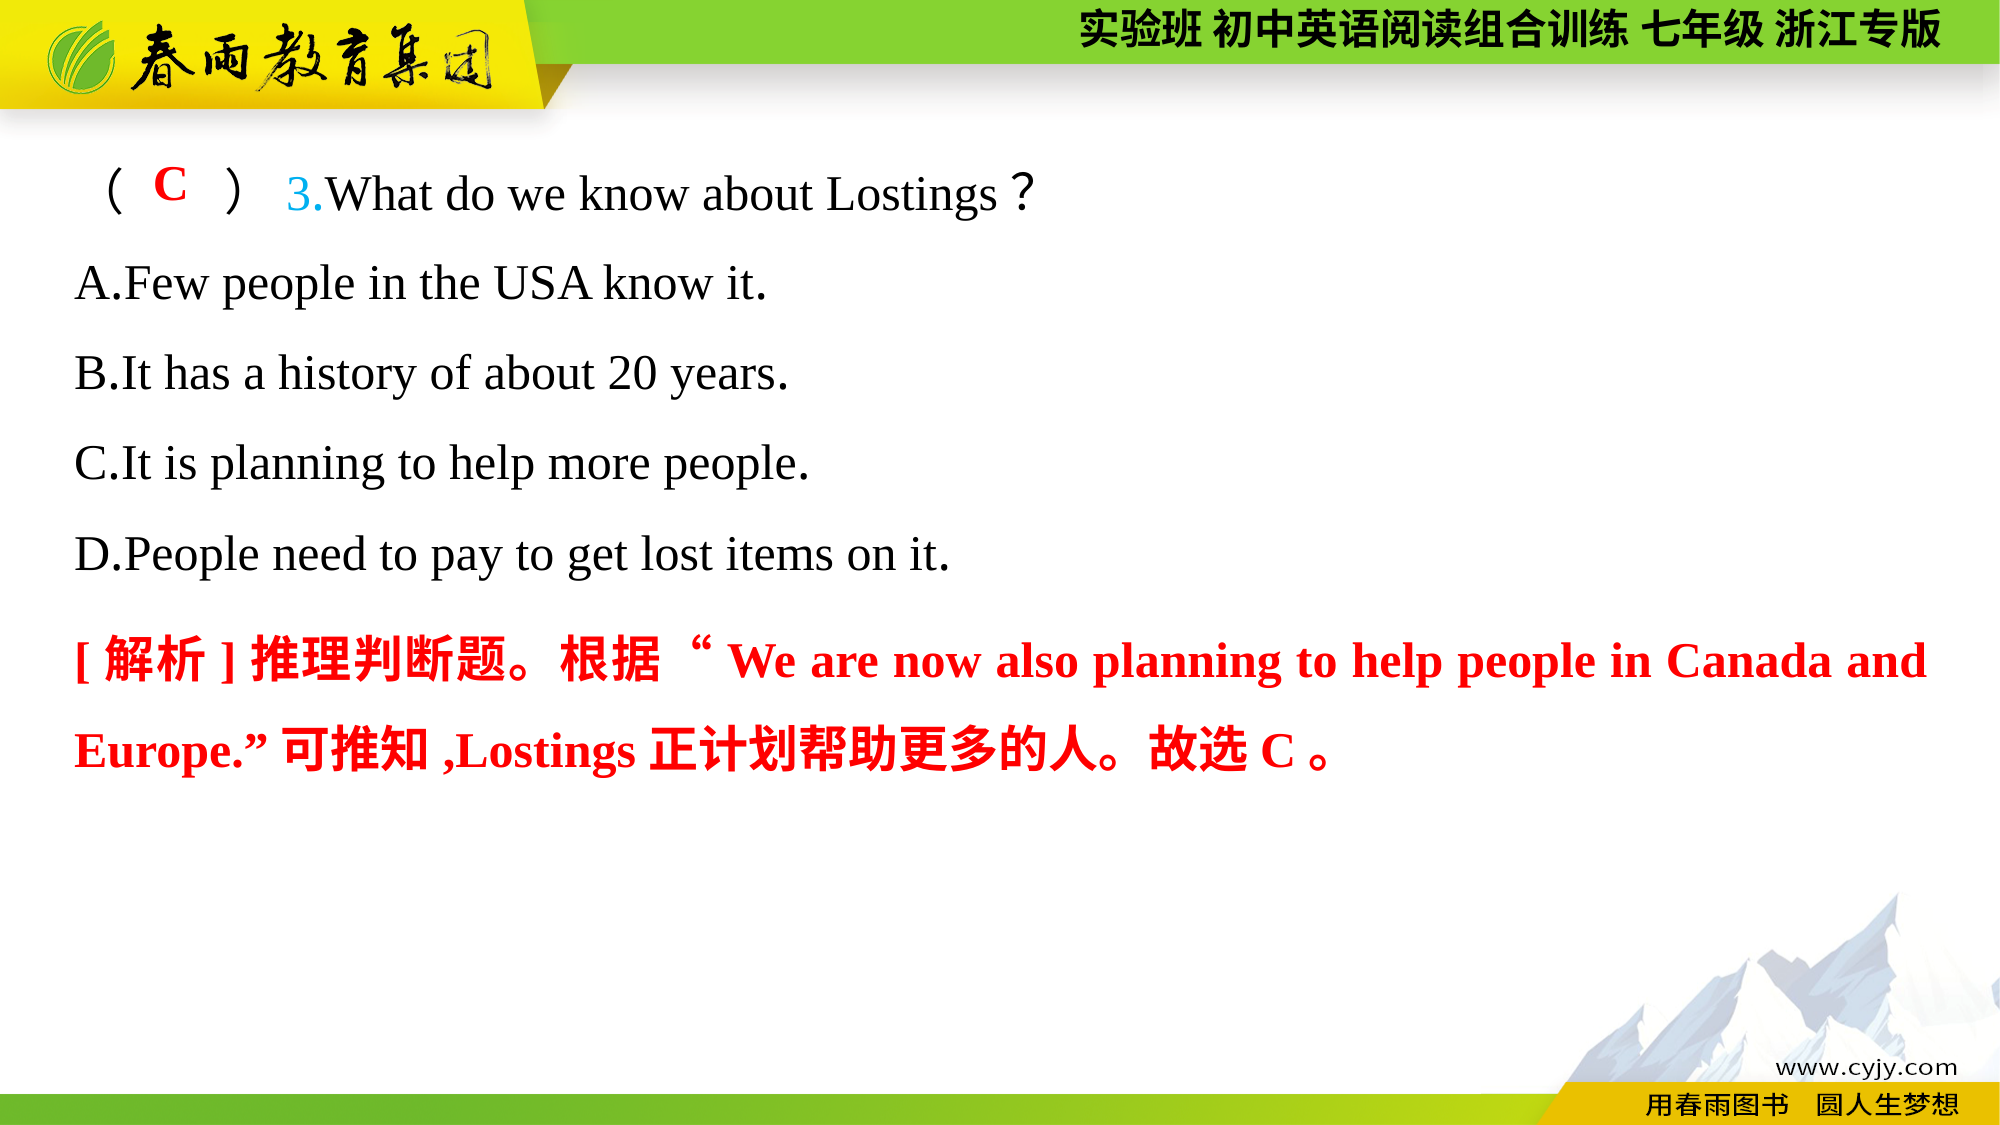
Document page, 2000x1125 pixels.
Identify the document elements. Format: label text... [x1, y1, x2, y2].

list （ ）3.What do we know about Lostings？ A.Few people in the USA know it. B.It has a history of about 20 years. C.It is planning to help more people. D.People need to pay to get lost items on it. [59, 122, 1944, 581]
text_box [解析]推理判断题。根据“We are now also planning to help people in Canada and Europe.”可推知,Lostings正计划帮助更多的人。故选C。 [59, 589, 1944, 785]
text_box C [138, 142, 204, 218]
picture [0, 0, 2000, 1125]
